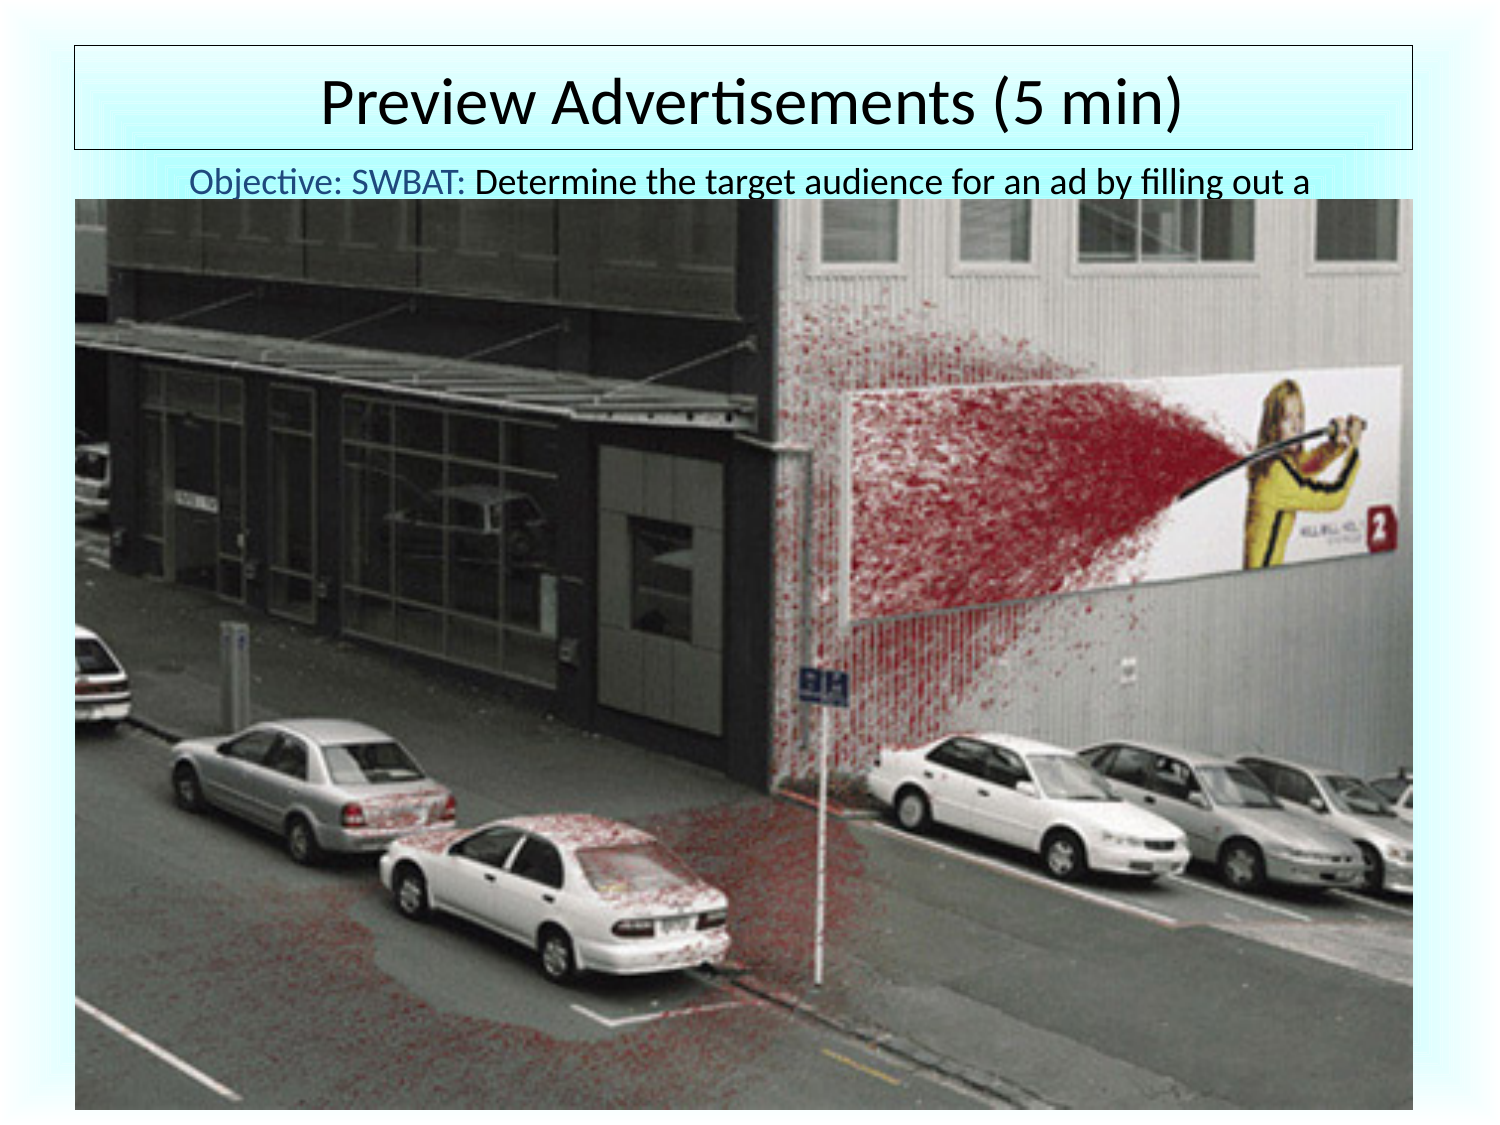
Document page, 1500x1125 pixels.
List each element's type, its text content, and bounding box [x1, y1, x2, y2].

text_box Objective: SWBAT: Determine the target audience for an ad by filling out a worksheet [70, 149, 1413, 202]
picture [74, 199, 1413, 1110]
text_box Preview Advertisements (5 min) [74, 45, 1413, 149]
